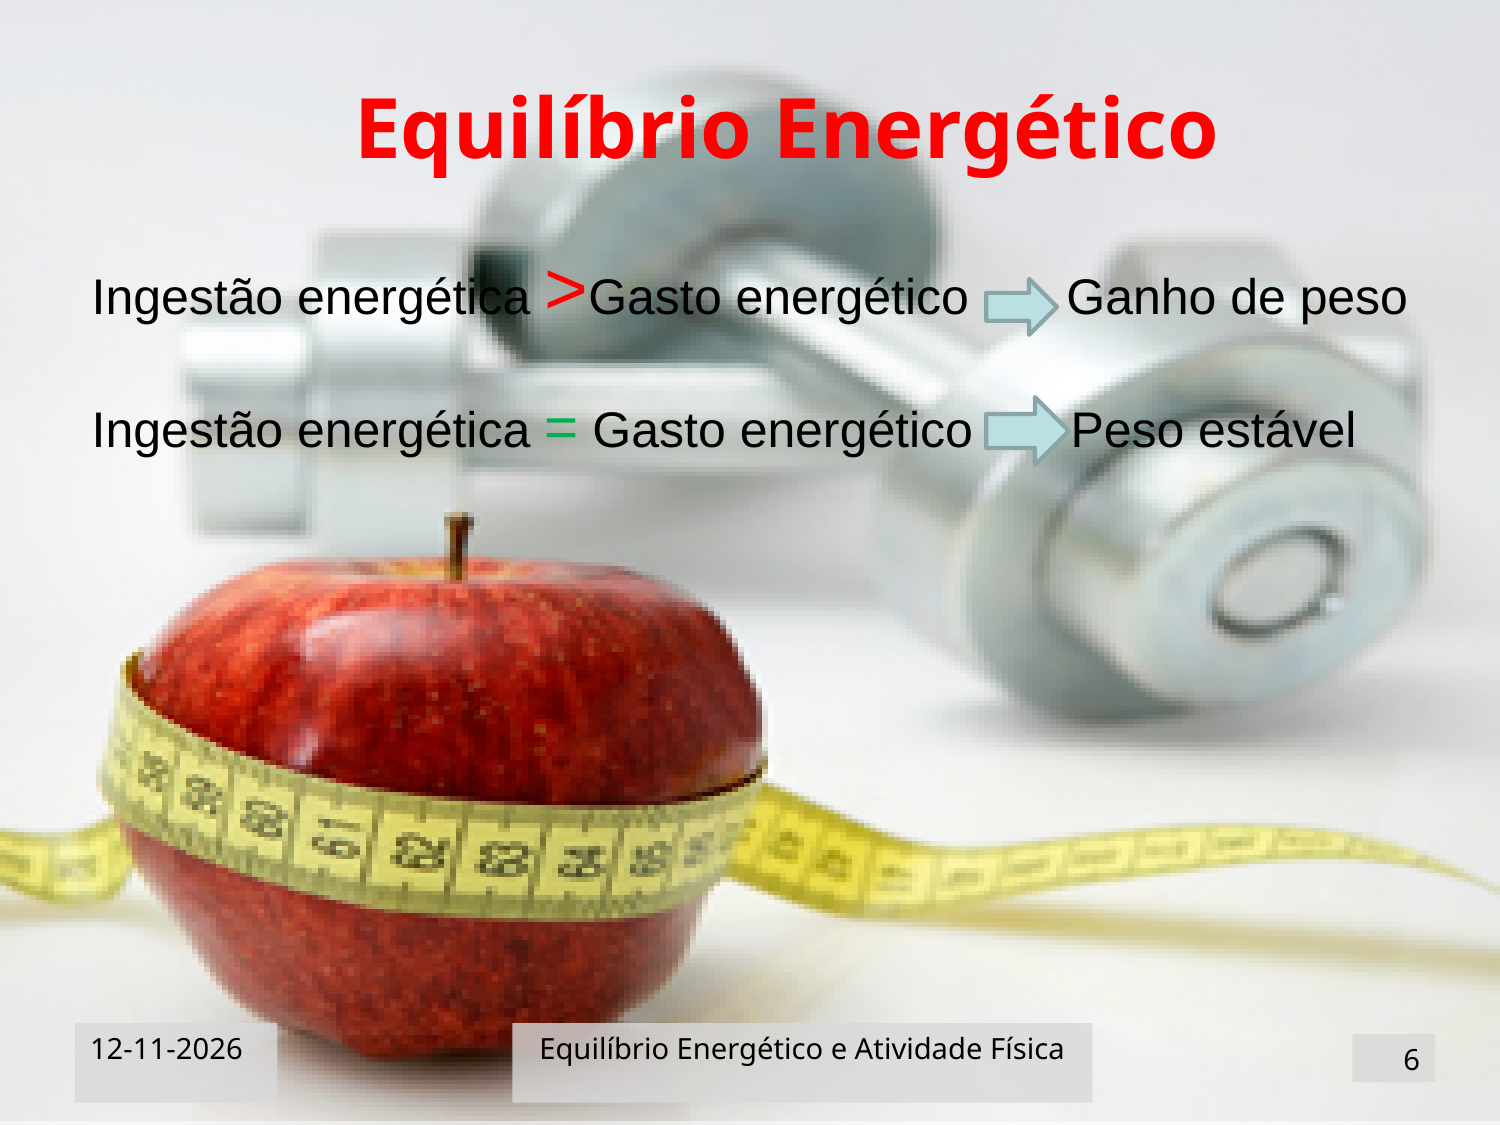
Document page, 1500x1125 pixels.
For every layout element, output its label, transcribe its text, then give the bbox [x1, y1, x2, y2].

text_box Ingestão energética >Gasto energético Ganho de peso Ingestão energética = Gasto energético Peso estável [76, 231, 1436, 467]
picture [0, 0, 1500, 1125]
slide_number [74, 1022, 278, 1103]
text_box [984, 276, 1060, 337]
footer Equilíbrio Energético e Atividade Física [512, 1022, 1093, 1103]
slide_number 6 [1352, 1033, 1436, 1083]
text_box [984, 395, 1072, 467]
text_box Equilíbrio Energético [262, 73, 1311, 177]
